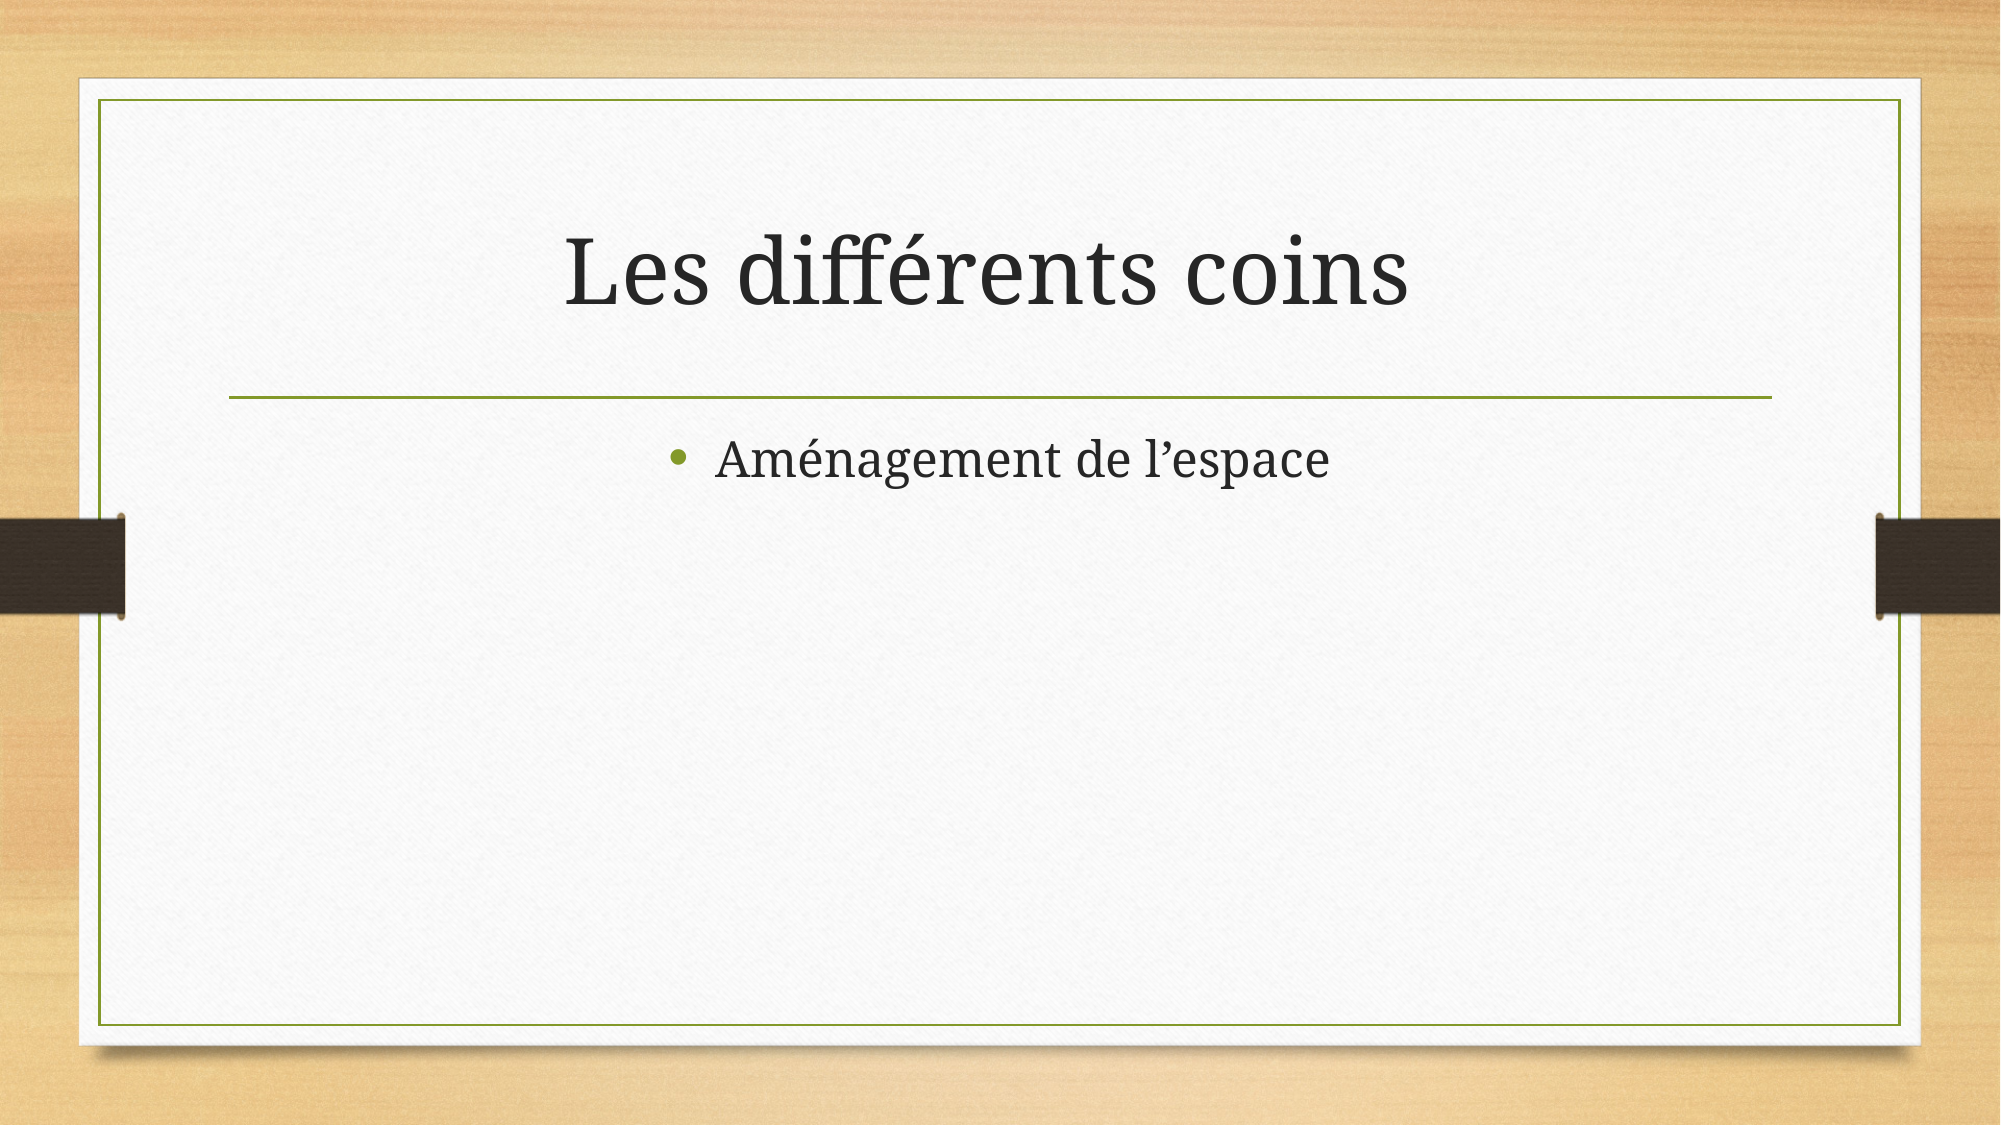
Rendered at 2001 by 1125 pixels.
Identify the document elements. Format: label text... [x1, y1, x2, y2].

picture [0, 0, 2001, 1125]
list Aménagement de l’espace [212, 419, 1788, 499]
title Les différents coins [212, 161, 1788, 375]
